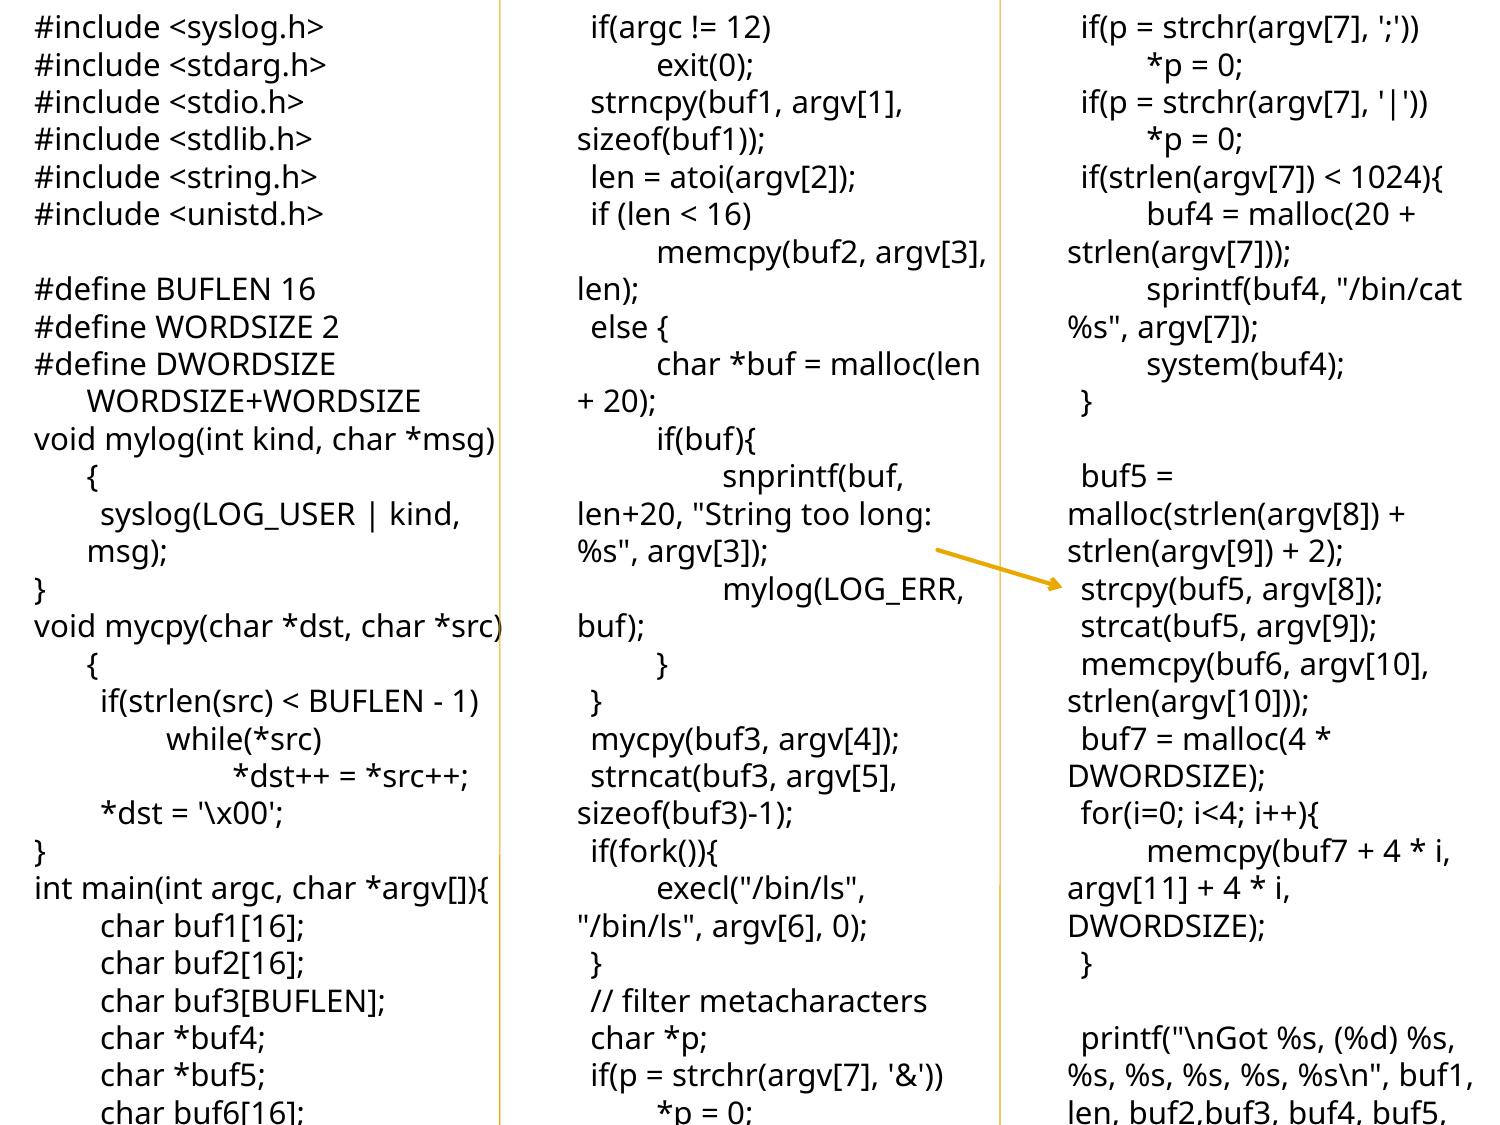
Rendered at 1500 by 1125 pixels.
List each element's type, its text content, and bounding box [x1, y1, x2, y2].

text_box #include <syslog.h> #include <stdarg.h> #include <stdio.h> #include <stdlib.h> #include <string.h> #include <unistd.h> #define BUFLEN 16 #define WORDSIZE 2 #define DWORDSIZE WORDSIZE+WORDSIZE void mylog(int kind, char *msg){ syslog(LOG_USER | kind, msg); } void mycpy(char *dst, char *src){ if(strlen(src) < BUFLEN - 1) while(*src) *dst++ = *src++; *dst = '\x00'; } int main(int argc, char *argv[]){ char buf1[16]; char buf2[16]; char buf3[BUFLEN]; char *buf4; char *buf5; char buf6[16]; char *buf7; int i, len; if(argc != 12) exit(0); strncpy(buf1, argv[1], sizeof(buf1)); len = atoi(argv[2]); if (len < 16) memcpy(buf2, argv[3], len); else { char *buf = malloc(len + 20); if(buf){ snprintf(buf, len+20, "String too long: %s", argv[3]); mylog(LOG_ERR, buf); } } mycpy(buf3, argv[4]); strncat(buf3, argv[5], sizeof(buf3)-1); if(fork()){ execl("/bin/ls", "/bin/ls", argv[6], 0); } // filter metacharacters char *p; if(p = strchr(argv[7], '&')) *p = 0; if(p = strchr(argv[7], '`')) *p = 0; if(p = strchr(argv[7], ';')) *p = 0; if(p = strchr(argv[7], '|')) *p = 0; if(strlen(argv[7]) < 1024){ buf4 = malloc(20 + strlen(argv[7])); sprintf(buf4, "/bin/cat %s", argv[7]); system(buf4); } buf5 = malloc(strlen(argv[8]) + strlen(argv[9]) + 2); strcpy(buf5, argv[8]); strcat(buf5, argv[9]); memcpy(buf6, argv[10], strlen(argv[10])); buf7 = malloc(4 * DWORDSIZE); for(i=0; i<4; i++){ memcpy(buf7 + 4 * i, argv[11] + 4 * i, DWORDSIZE); } printf("\nGot %s, (%d) %s, %s, %s, %s, %s, %s\n", buf1, len, buf2,buf3, buf4, buf5, buf6, buf7); } [501, 0, 999, 560]
text_box #include <syslog.h> #include <stdarg.h> #include <stdio.h> #include <stdlib.h> #include <string.h> #include <unistd.h> #define BUFLEN 16 #define WORDSIZE 2 #define DWORDSIZE WORDSIZE+WORDSIZE void mylog(int kind, char *msg){ syslog(LOG_USER | kind, msg); } void mycpy(char *dst, char *src){ if(strlen(src) < BUFLEN - 1) while(*src) *dst++ = *src++; *dst = '\x00'; } int main(int argc, char *argv[]){ char buf1[16]; char buf2[16]; char buf3[BUFLEN]; char *buf4; char *buf5; char buf6[16]; char *buf7; int i, len; if(argc != 12) exit(0); strncpy(buf1, argv[1], sizeof(buf1)); len = atoi(argv[2]); if (len < 16) memcpy(buf2, argv[3], len); else { char *buf = malloc(len + 20); if(buf){ snprintf(buf, len+20, "String too long: %s", argv[3]); mylog(LOG_ERR, buf); } } mycpy(buf3, argv[4]); strncat(buf3, argv[5], sizeof(buf3)-1); if(fork()){ execl("/bin/ls", "/bin/ls", argv[6], 0); } // filter metacharacters char *p; if(p = strchr(argv[7], '&')) *p = 0; if(p = strchr(argv[7], '`')) *p = 0; if(p = strchr(argv[7], ';')) *p = 0; if(p = strchr(argv[7], '|')) *p = 0; if(strlen(argv[7]) < 1024){ buf4 = malloc(20 + strlen(argv[7])); sprintf(buf4, "/bin/cat %s", argv[7]); system(buf4); } buf5 = malloc(strlen(argv[8]) + strlen(argv[9]) + 2); strcpy(buf5, argv[8]); strcat(buf5, argv[9]); memcpy(buf6, argv[10], strlen(argv[10])); buf7 = malloc(4 * DWORDSIZE); for(i=0; i<4; i++){ memcpy(buf7 + 4 * i, argv[11] + 4 * i, DWORDSIZE); } printf("\nGot %s, (%d) %s, %s, %s, %s, %s, %s\n", buf1, len, buf2,buf3, buf4, buf5, buf6, buf7); } [1001, 0, 1500, 561]
text_box #include <syslog.h> #include <stdarg.h> #include <stdio.h> #include <stdlib.h> #include <string.h> #include <unistd.h> #define BUFLEN 16 #define WORDSIZE 2 #define DWORDSIZE WORDSIZE+WORDSIZE void mylog(int kind, char *msg){ syslog(LOG_USER | kind, msg); } void mycpy(char *dst, char *src){ if(strlen(src) < BUFLEN - 1) while(*src) *dst++ = *src++; *dst = '\x00'; } int main(int argc, char *argv[]){ char buf1[16]; char buf2[16]; char buf3[BUFLEN]; char *buf4; char *buf5; char buf6[16]; char *buf7; int i, len; if(argc != 12) exit(0); strncpy(buf1, argv[1], sizeof(buf1)); len = atoi(argv[2]); if (len < 16) memcpy(buf2, argv[3], len); else { char *buf = malloc(len + 20); if(buf){ snprintf(buf, len+20, "String too long: %s", argv[3]); mylog(LOG_ERR, buf); } } mycpy(buf3, argv[4]); strncat(buf3, argv[5], sizeof(buf3)-1); if(fork()){ execl("/bin/ls", "/bin/ls", argv[6], 0); } // filter metacharacters char *p; if(p = strchr(argv[7], '&')) *p = 0; if(p = strchr(argv[7], '`')) *p = 0; if(p = strchr(argv[7], ';')) *p = 0; if(p = strchr(argv[7], '|')) *p = 0; if(strlen(argv[7]) < 1024){ buf4 = malloc(20 + strlen(argv[7])); sprintf(buf4, "/bin/cat %s", argv[7]); system(buf4); } buf5 = malloc(strlen(argv[8]) + strlen(argv[9]) + 2); strcpy(buf5, argv[8]); strcat(buf5, argv[9]); memcpy(buf6, argv[10], strlen(argv[10])); buf7 = malloc(4 * DWORDSIZE); for(i=0; i<4; i++){ memcpy(buf7 + 4 * i, argv[11] + 4 * i, DWORDSIZE); } printf("\nGot %s, (%d) %s, %s, %s, %s, %s, %s\n", buf1, len, buf2,buf3, buf4, buf5, buf6, buf7); } [0, 0, 499, 561]
text_box #include <syslog.h> #include <stdarg.h> #include <stdio.h> #include <stdlib.h> #include <string.h> #include <unistd.h> #define BUFLEN 16 #define WORDSIZE 2 #define DWORDSIZE WORDSIZE+WORDSIZE void mylog(int kind, char *msg){ syslog(LOG_USER | kind, msg); } void mycpy(char *dst, char *src){ if(strlen(src) < BUFLEN - 1) while(*src) *dst++ = *src++; *dst = '\x00'; } int main(int argc, char *argv[]){ char buf1[16]; char buf2[16]; char buf3[BUFLEN]; char *buf4; char *buf5; char buf6[16]; char *buf7; int i, len; if(argc != 12) exit(0); strncpy(buf1, argv[1], sizeof(buf1)); len = atoi(argv[2]); if (len < 16) memcpy(buf2, argv[3], len); else { char *buf = malloc(len + 20); if(buf){ snprintf(buf, len+20, "String too long: %s", argv[3]); mylog(LOG_ERR, buf); } } mycpy(buf3, argv[4]); strncat(buf3, argv[5], sizeof(buf3)-1); if(fork()){ execl("/bin/ls", "/bin/ls", argv[6], 0); } // filter metacharacters char *p; if(p = strchr(argv[7], '&')) *p = 0; if(p = strchr(argv[7], '`')) *p = 0; if(p = strchr(argv[7], ';')) *p = 0; if(p = strchr(argv[7], '|')) *p = 0; if(strlen(argv[7]) < 1024){ buf4 = malloc(20 + strlen(argv[7])); sprintf(buf4, "/bin/cat %s", argv[7]); system(buf4); } buf5 = malloc(strlen(argv[8]) + strlen(argv[9]) + 2); strcpy(buf5, argv[8]); strcat(buf5, argv[9]); memcpy(buf6, argv[10], strlen(argv[10])); buf7 = malloc(4 * DWORDSIZE); for(i=0; i<4; i++){ memcpy(buf7 + 4 * i, argv[11] + 4 * i, DWORDSIZE); } printf("\nGot %s, (%d) %s, %s, %s, %s, %s, %s\n", buf1, len, buf2,buf3, buf4, buf5, buf6, buf7); } [1001, 571, 1500, 1125]
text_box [937, 549, 1063, 588]
text_box #include <syslog.h> #include <stdarg.h> #include <stdio.h> #include <stdlib.h> #include <string.h> #include <unistd.h> #define BUFLEN 16 #define WORDSIZE 2 #define DWORDSIZE WORDSIZE+WORDSIZE void mylog(int kind, char *msg){ syslog(LOG_USER | kind, msg); } void mycpy(char *dst, char *src){ if(strlen(src) < BUFLEN - 1) while(*src) *dst++ = *src++; *dst = '\x00'; } int main(int argc, char *argv[]){ char buf1[16]; char buf2[16]; char buf3[BUFLEN]; char *buf4; char *buf5; char buf6[16]; char *buf7; int i, len; if(argc != 12) exit(0); strncpy(buf1, argv[1], sizeof(buf1)); len = atoi(argv[2]); if (len < 16) memcpy(buf2, argv[3], len); else { char *buf = malloc(len + 20); if(buf){ snprintf(buf, len+20, "String too long: %s", argv[3]); mylog(LOG_ERR, buf); } } mycpy(buf3, argv[4]); strncat(buf3, argv[5], sizeof(buf3)-1); if(fork()){ execl("/bin/ls", "/bin/ls", argv[6], 0); } // filter metacharacters char *p; if(p = strchr(argv[7], '&')) *p = 0; if(p = strchr(argv[7], '`')) *p = 0; if(p = strchr(argv[7], ';')) *p = 0; if(p = strchr(argv[7], '|')) *p = 0; if(strlen(argv[7]) < 1024){ buf4 = malloc(20 + strlen(argv[7])); sprintf(buf4, "/bin/cat %s", argv[7]); system(buf4); } buf5 = malloc(strlen(argv[8]) + strlen(argv[9]) + 2); strcpy(buf5, argv[8]); strcat(buf5, argv[9]); memcpy(buf6, argv[10], strlen(argv[10])); buf7 = malloc(4 * DWORDSIZE); for(i=0; i<4; i++){ memcpy(buf7 + 4 * i, argv[11] + 4 * i, DWORDSIZE); } printf("\nGot %s, (%d) %s, %s, %s, %s, %s, %s\n", buf1, len, buf2,buf3, buf4, buf5, buf6, buf7); } [0, 571, 499, 1125]
text_box #include <syslog.h> #include <stdarg.h> #include <stdio.h> #include <stdlib.h> #include <string.h> #include <unistd.h> #define BUFLEN 16 #define WORDSIZE 2 #define DWORDSIZE WORDSIZE+WORDSIZE void mylog(int kind, char *msg){ syslog(LOG_USER | kind, msg); } void mycpy(char *dst, char *src){ if(strlen(src) < BUFLEN - 1) while(*src) *dst++ = *src++; *dst = '\x00'; } int main(int argc, char *argv[]){ char buf1[16]; char buf2[16]; char buf3[BUFLEN]; char *buf4; char *buf5; char buf6[16]; char *buf7; int i, len; if(argc != 12) exit(0); strncpy(buf1, argv[1], sizeof(buf1)); len = atoi(argv[2]); if (len < 16) memcpy(buf2, argv[3], len); else { char *buf = malloc(len + 20); if(buf){ snprintf(buf, len+20, "String too long: %s", argv[3]); mylog(LOG_ERR, buf); } } mycpy(buf3, argv[4]); strncat(buf3, argv[5], sizeof(buf3)-1); if(fork()){ execl("/bin/ls", "/bin/ls", argv[6], 0); } // filter metacharacters char *p; if(p = strchr(argv[7], '&')) *p = 0; if(p = strchr(argv[7], '`')) *p = 0; if(p = strchr(argv[7], ';')) *p = 0; if(p = strchr(argv[7], '|')) *p = 0; if(strlen(argv[7]) < 1024){ buf4 = malloc(20 + strlen(argv[7])); sprintf(buf4, "/bin/cat %s", argv[7]); system(buf4); } buf5 = malloc(strlen(argv[8]) + strlen(argv[9]) + 2); strcpy(buf5, argv[8]); strcat(buf5, argv[9]); memcpy(buf6, argv[10], strlen(argv[10])); buf7 = malloc(4 * DWORDSIZE); for(i=0; i<4; i++){ memcpy(buf7 + 4 * i, argv[11] + 4 * i, DWORDSIZE); } printf("\nGot %s, (%d) %s, %s, %s, %s, %s, %s\n", buf1, len, buf2,buf3, buf4, buf5, buf6, buf7); } [501, 572, 999, 1125]
